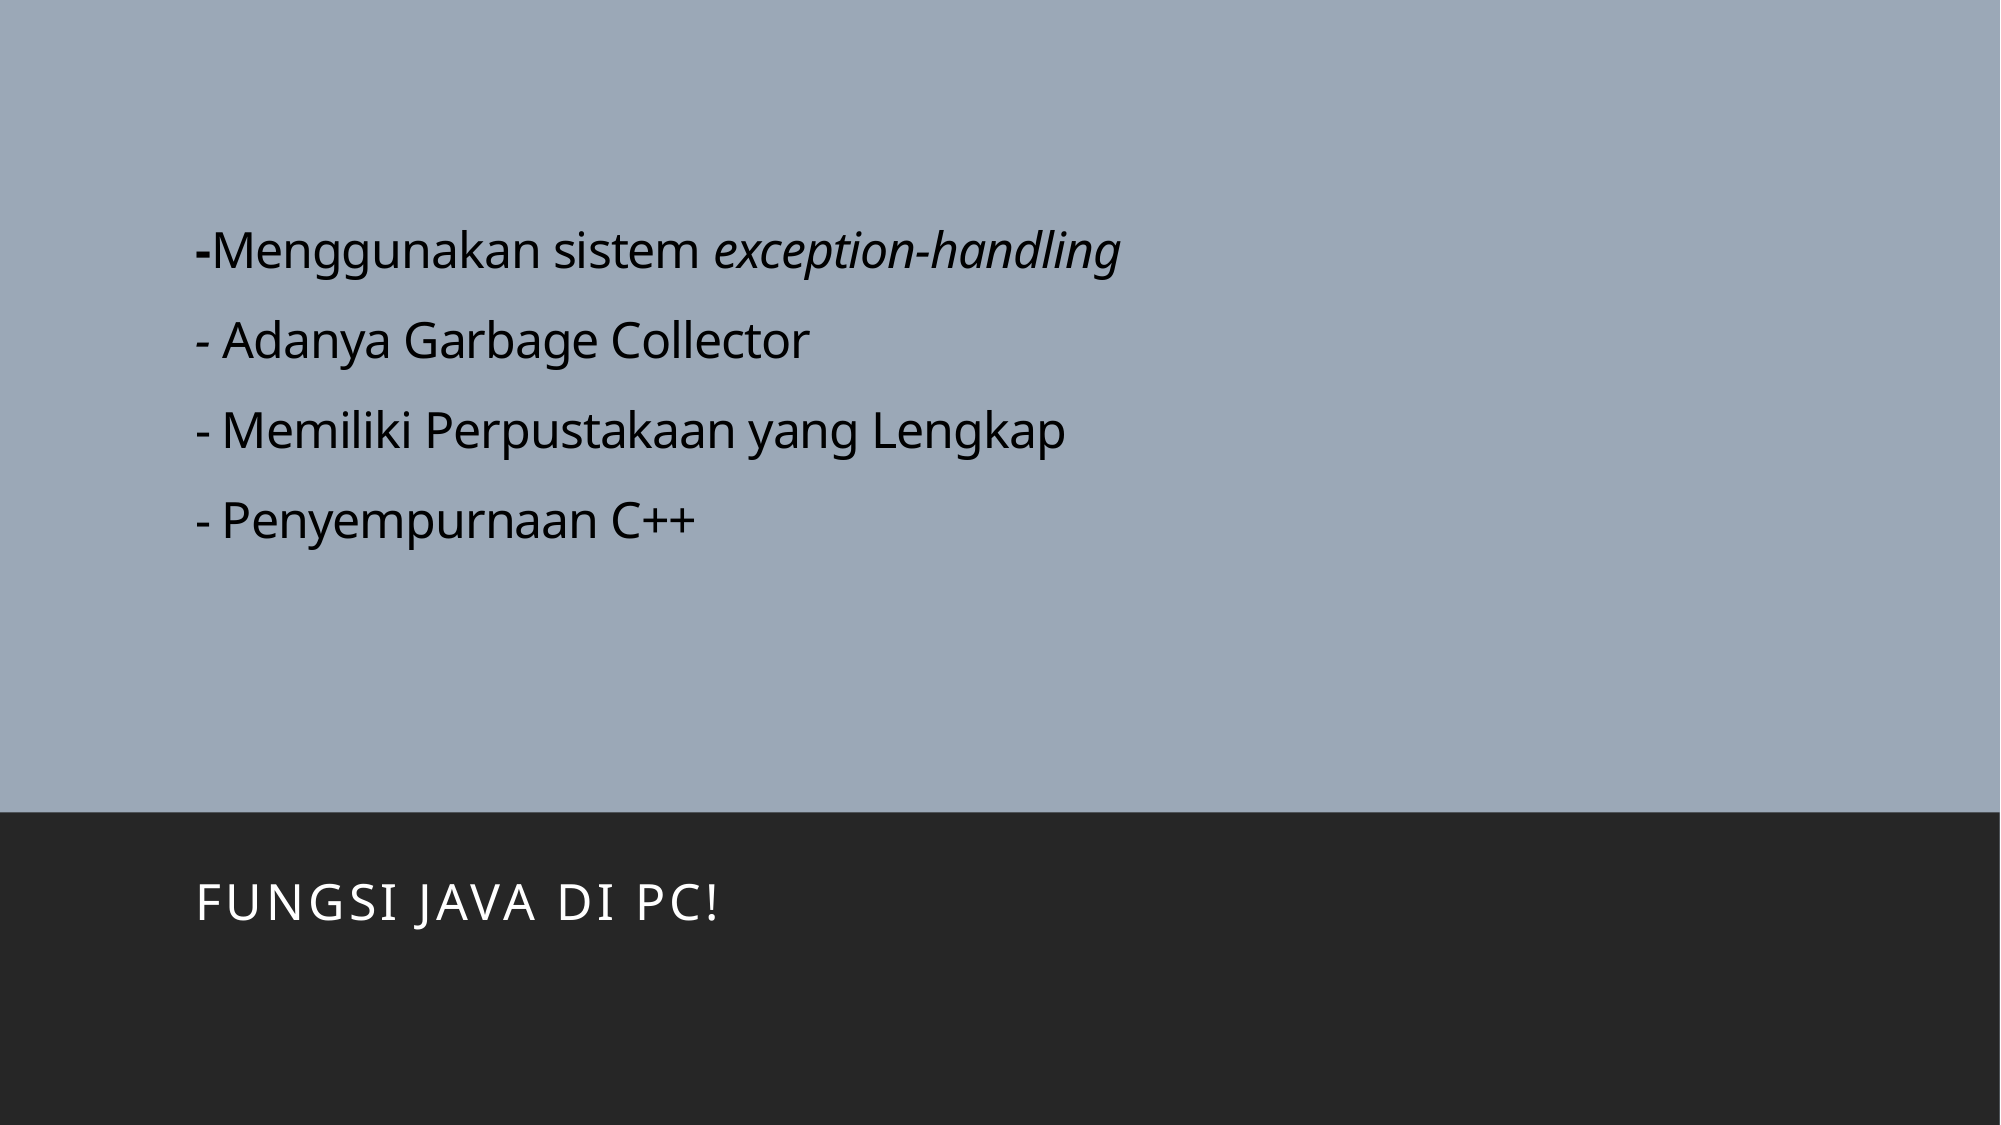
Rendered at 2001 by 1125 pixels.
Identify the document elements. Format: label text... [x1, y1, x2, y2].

subtitle FUNGSI JAVA DI PC! [180, 857, 1831, 1045]
text_box [0, 0, 2000, 811]
title -Menggunakan sistem exception-handling - Adanya Garbage Collector - Memiliki Perpustakaan yang Lengkap - Penyempurnaan C++ [180, 124, 1830, 763]
text_box [0, 811, 2000, 1125]
